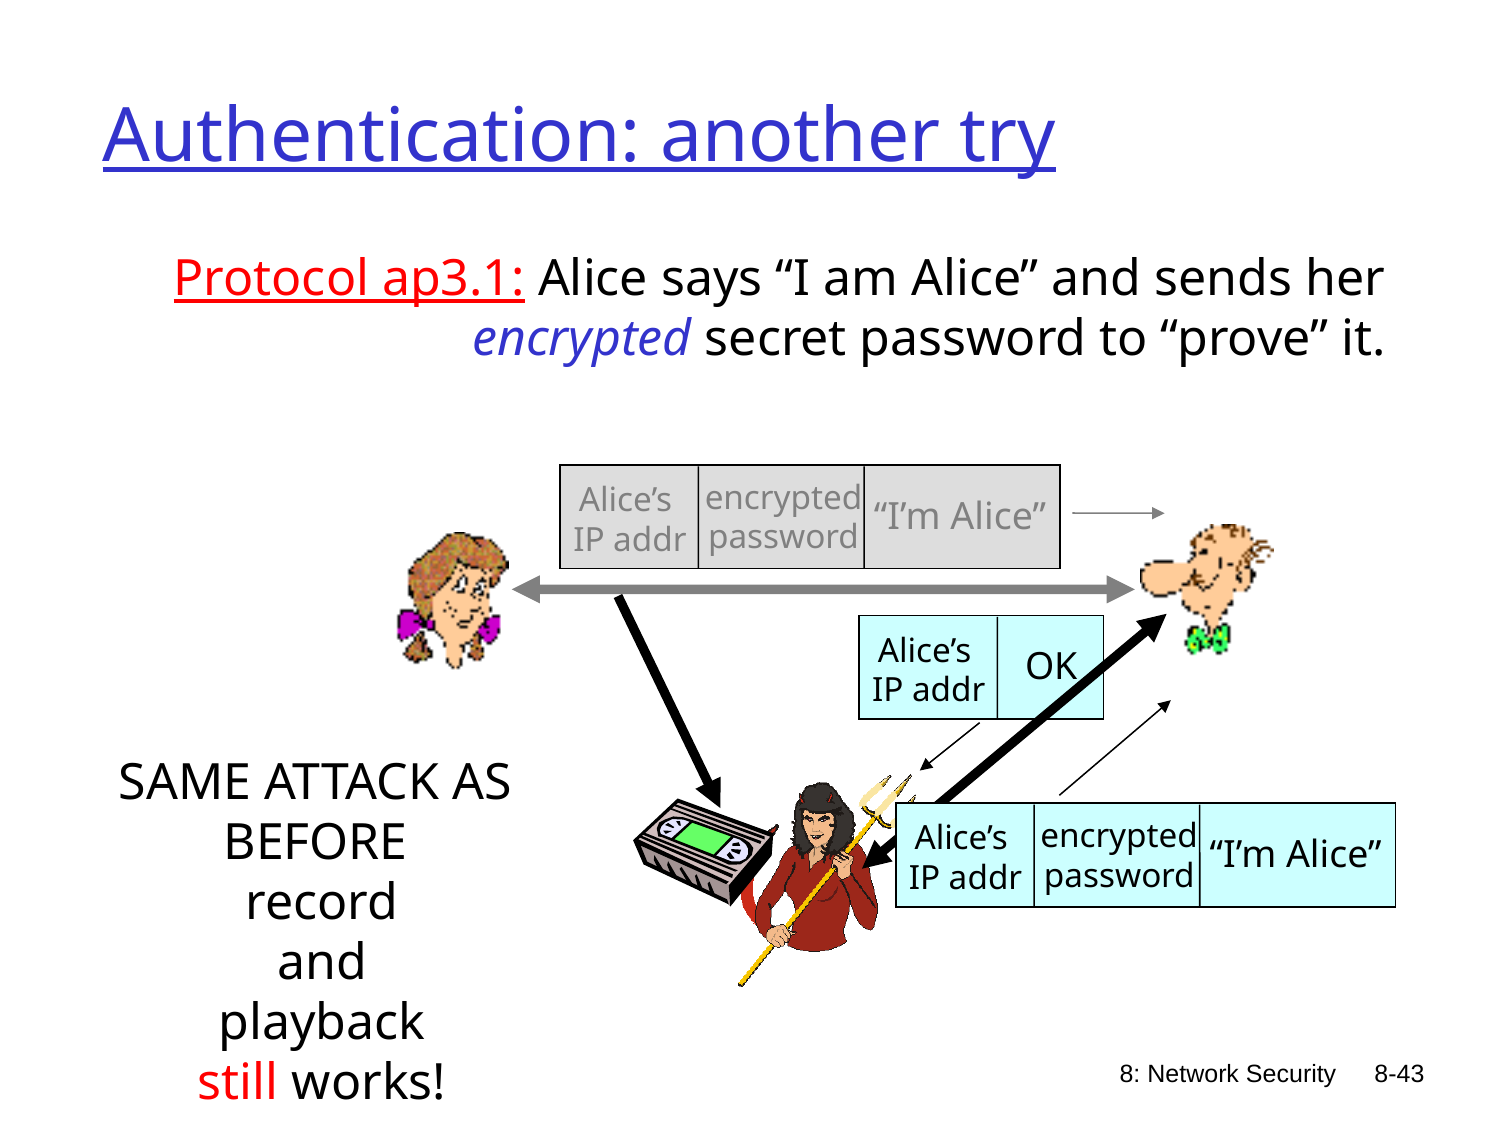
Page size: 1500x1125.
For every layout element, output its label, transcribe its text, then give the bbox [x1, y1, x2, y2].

slide_number 8-43 [1320, 1050, 1440, 1099]
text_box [393, 464, 1404, 987]
text_box SAME ATTACK AS BEFORE record and playback still works! [104, 742, 540, 1118]
title Authentication: another try [87, 37, 1363, 225]
footer 8: Network Security [876, 1050, 1352, 1125]
text_box Protocol ap3.1: Alice says “I am Alice” and sends her encrypted secret password to “prove” it. [158, 238, 1401, 373]
